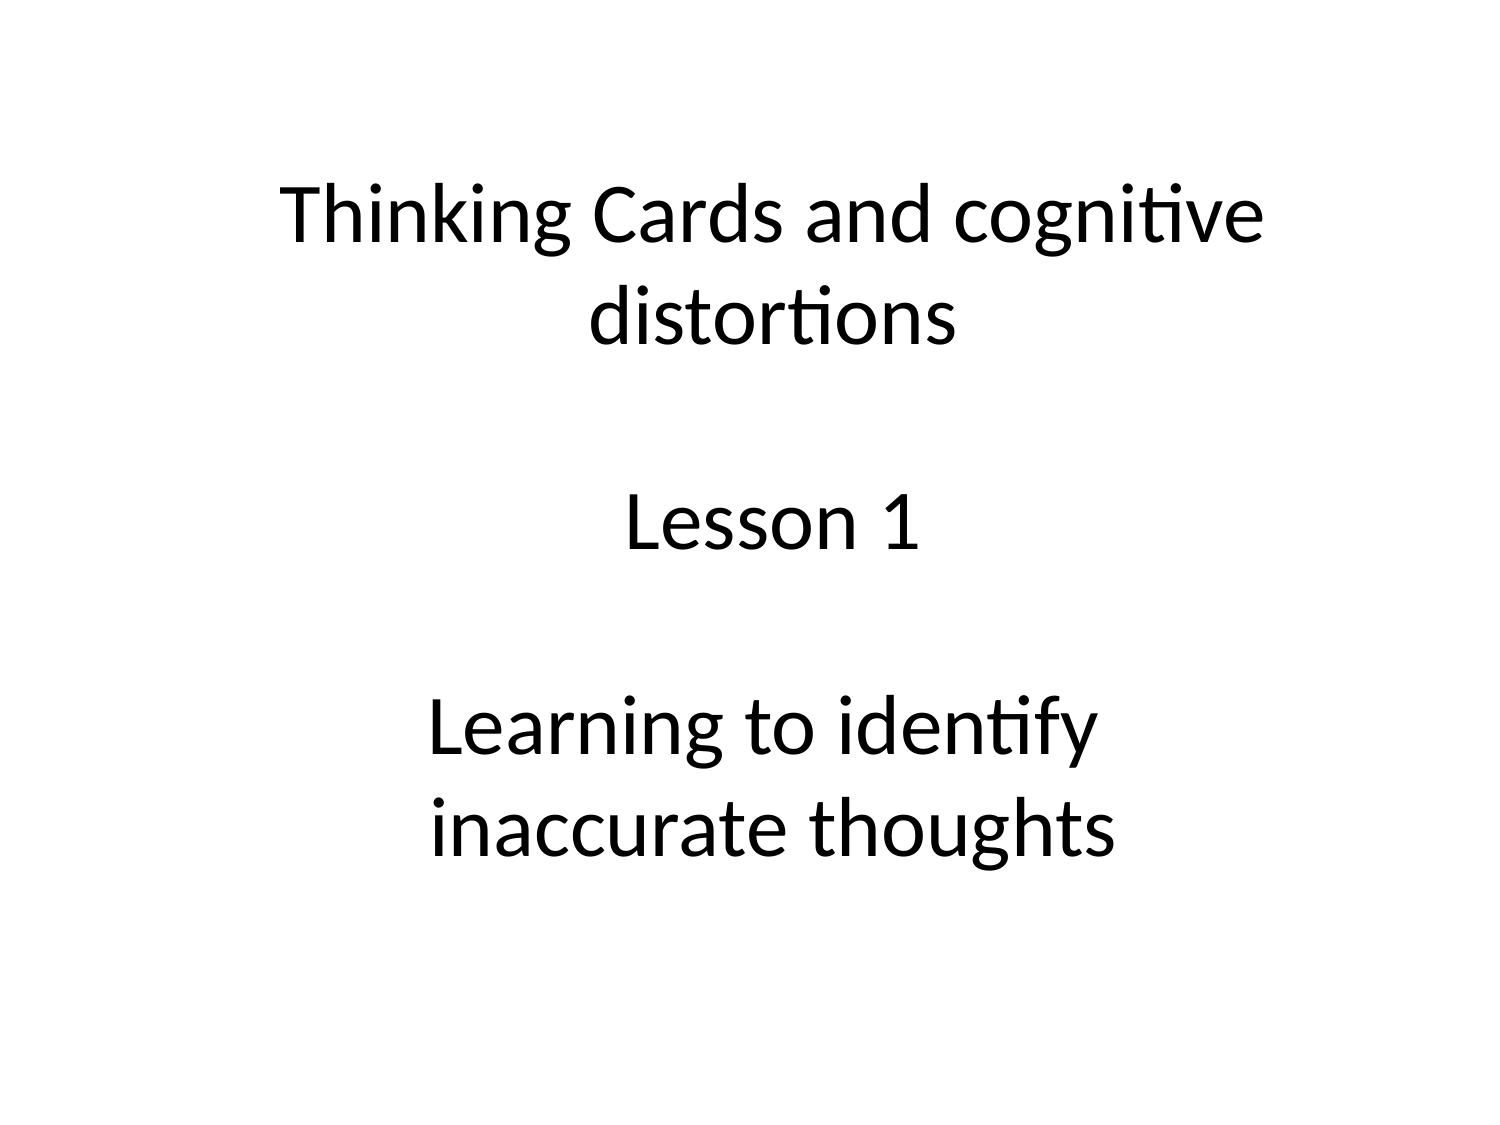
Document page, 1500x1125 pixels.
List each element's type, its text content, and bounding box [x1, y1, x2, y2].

title Thinking Cards and cognitive distortions Lesson 1 Learning to identify inaccurate thoughts [135, 149, 1411, 882]
